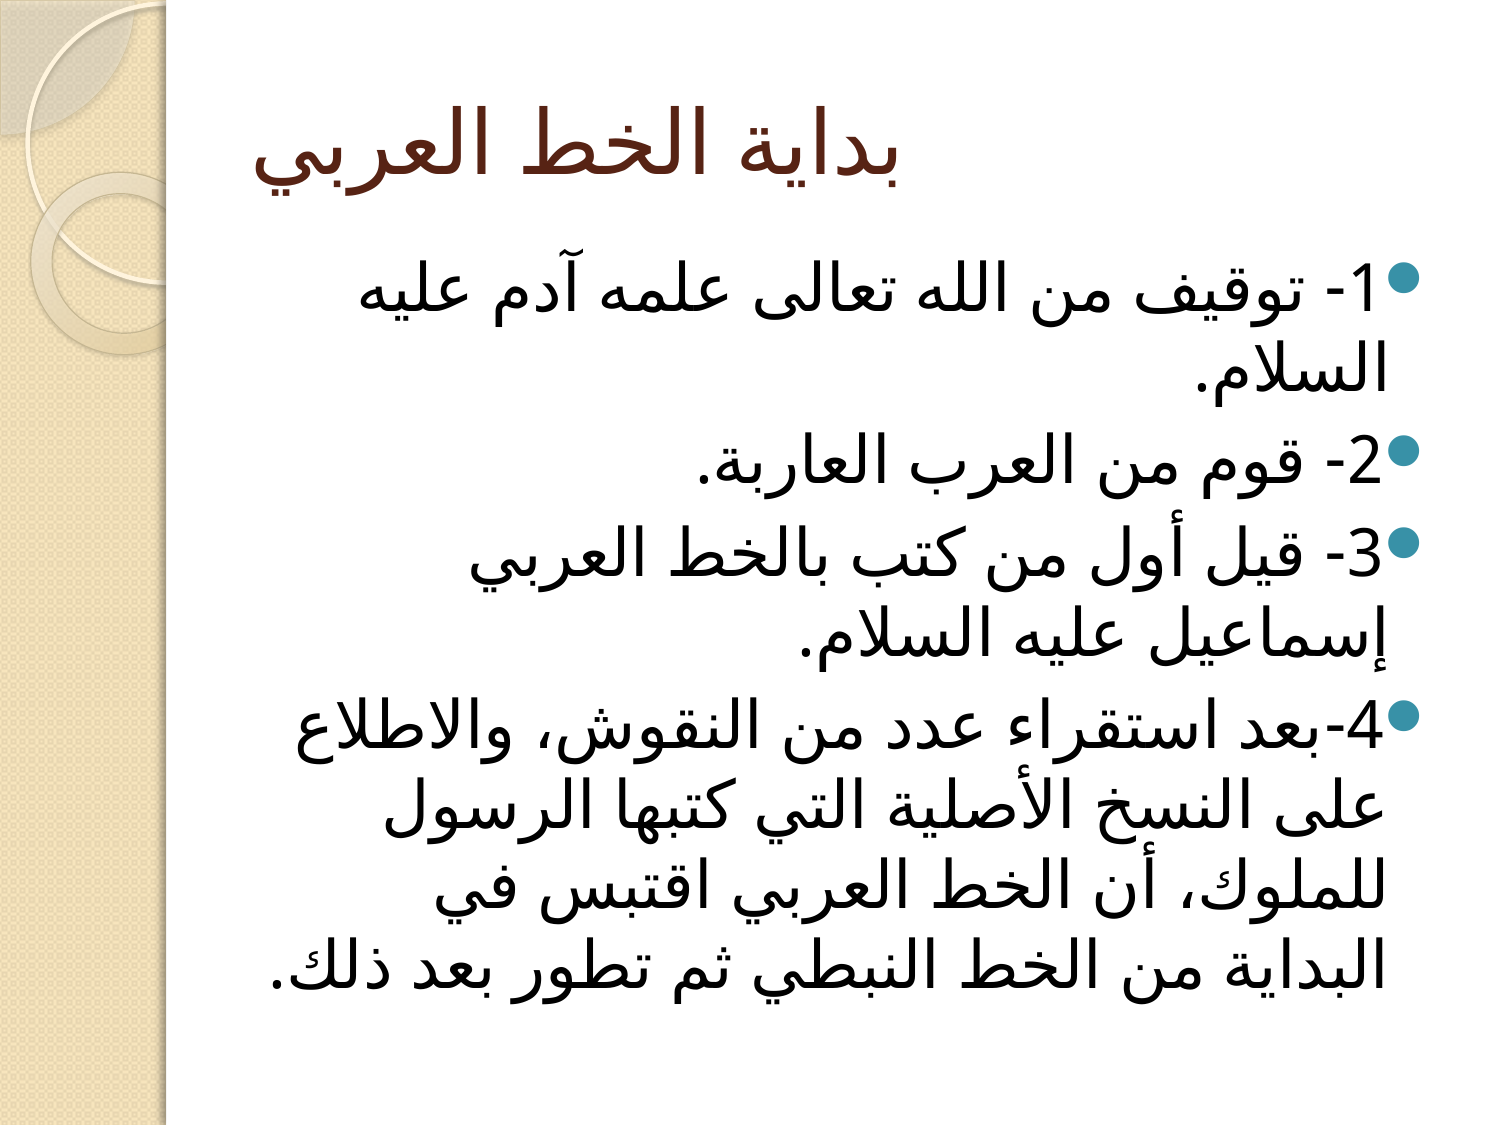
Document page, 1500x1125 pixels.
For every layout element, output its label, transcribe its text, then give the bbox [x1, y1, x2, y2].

list 1- توقيف من الله تعالى علمه آدم عليه السلام. 2- قوم من العرب العاربة. 3- قيل أول من كتب بالخط العربي إسماعيل عليه السلام. 4-بعد استقراء عدد من النقوش، والاطلاع على النسخ الأصلية التي كتبها الرسول للملوك، أن الخط العربي اقتبس في البداية من الخط النبطي ثم تطور بعد ذلك. [235, 237, 1466, 1025]
title بداية الخط العربي [235, 45, 1466, 233]
